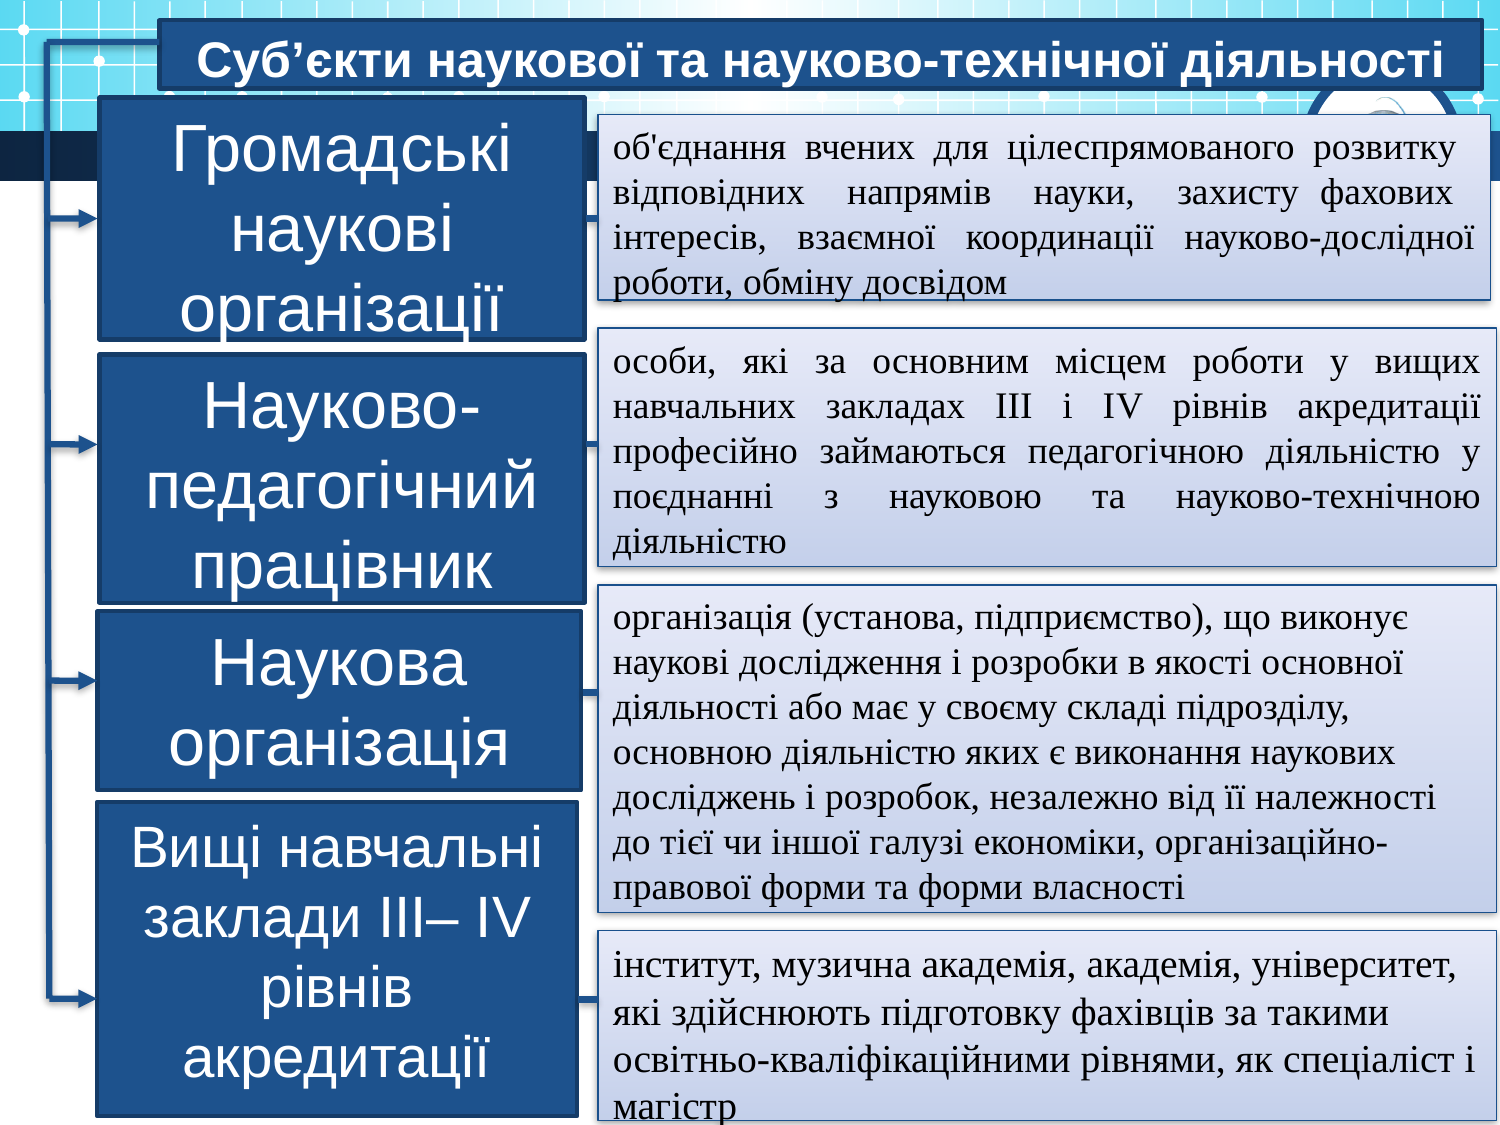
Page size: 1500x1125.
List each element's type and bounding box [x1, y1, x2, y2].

text_box [46, 20, 1497, 1122]
